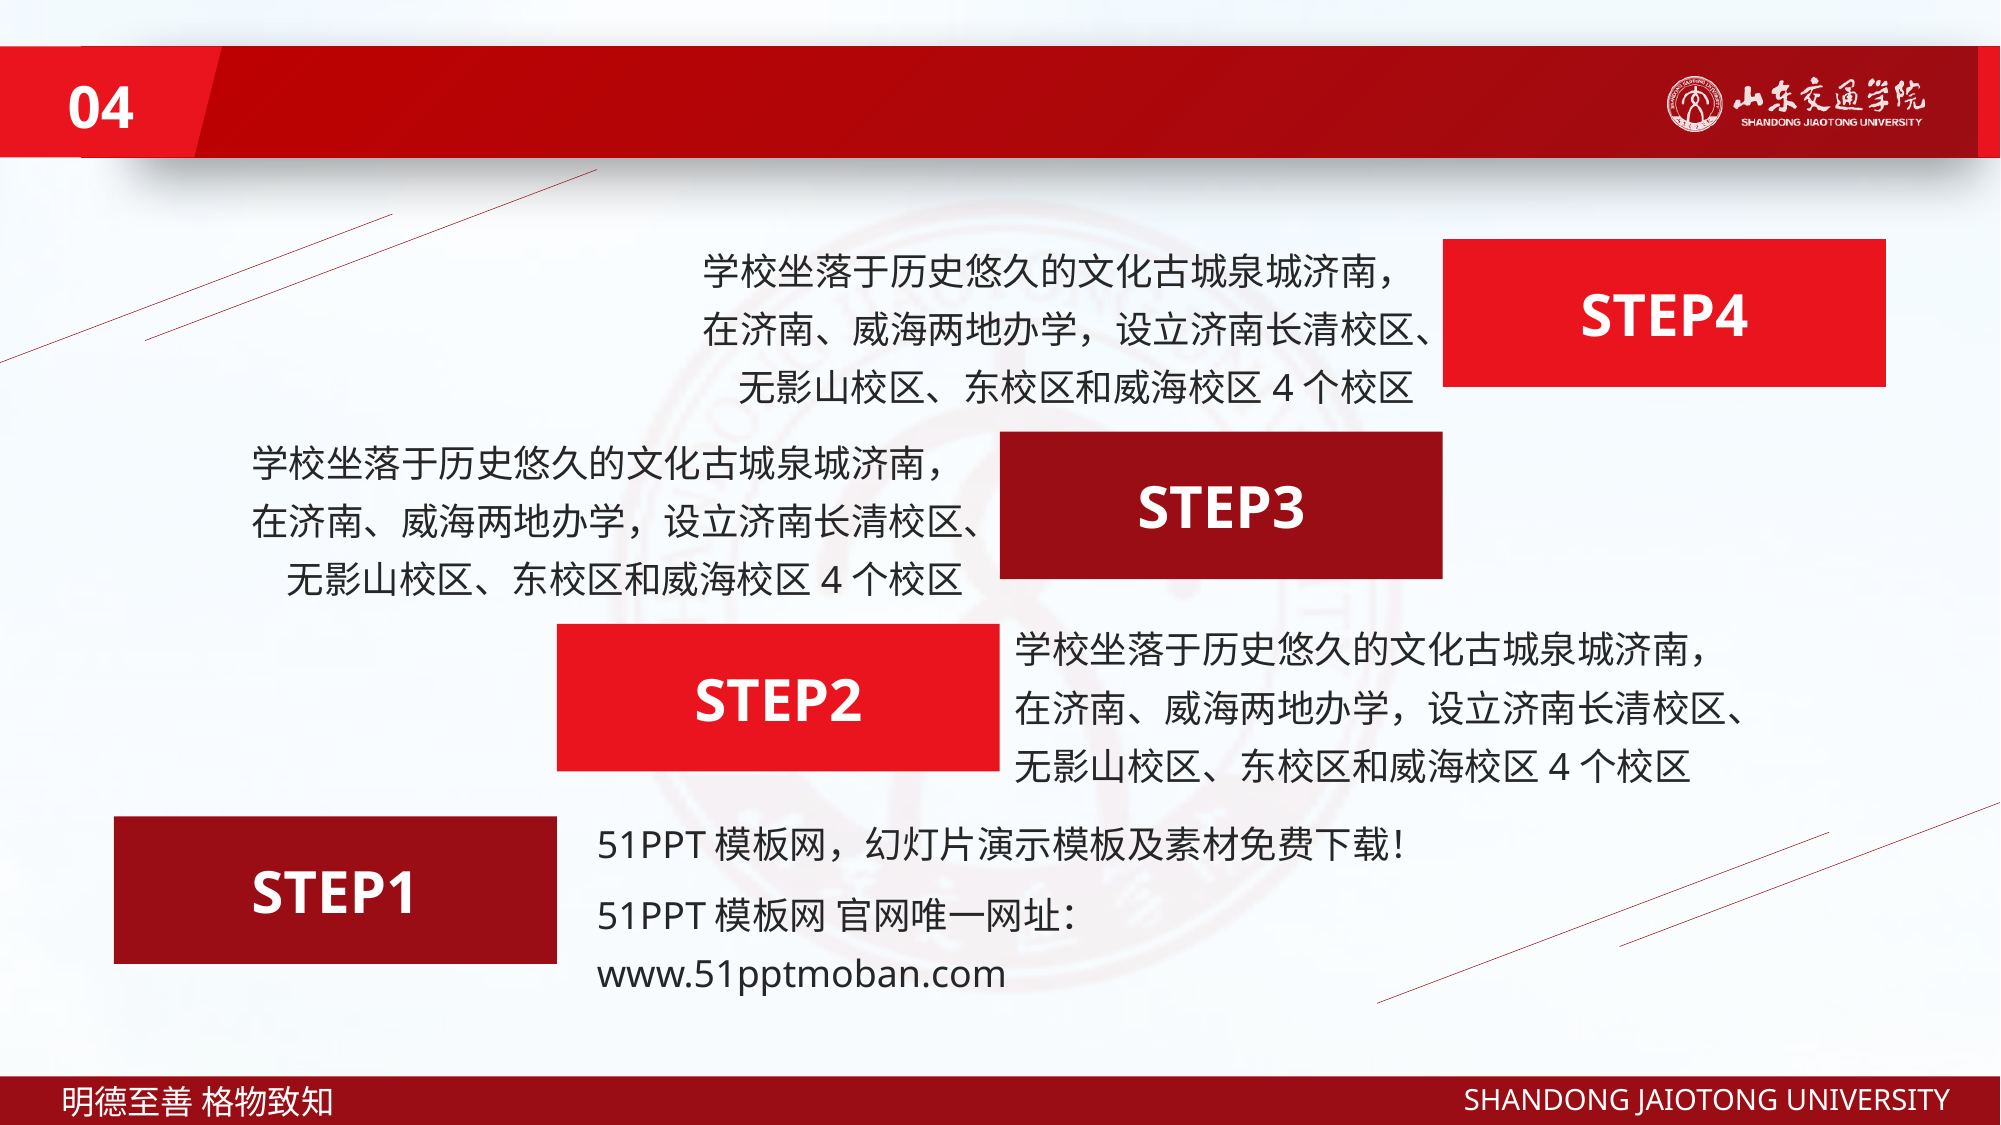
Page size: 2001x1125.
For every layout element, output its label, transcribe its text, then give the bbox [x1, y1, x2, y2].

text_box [1619, 775, 2000, 947]
text_box STEP2 [556, 623, 999, 772]
text_box STEP1 [113, 815, 558, 965]
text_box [0, 213, 393, 386]
picture [1653, 48, 1938, 158]
list 04 [26, 70, 176, 133]
text_box STEP4 [1442, 238, 1887, 388]
text_box 学校坐落于历史悠久的文化古城泉城济南，在济南、威海两地办学，设立济南长清校区、无影山校区、东校区和威海校区4个校区 [208, 418, 979, 609]
text_box 学校坐落于历史悠久的文化古城泉城济南，在济南、威海两地办学，设立济南长清校区、无影山校区、东校区和威海校区4个校区 [660, 226, 1430, 417]
text_box STEP3 [999, 430, 1444, 580]
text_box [144, 169, 597, 341]
text_box 51PPT模板网，幻灯片演示模板及素材免费下载！ 51PPT模板网 官网唯一网址：www.51pptmoban.com [582, 799, 1430, 1003]
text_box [1377, 832, 1830, 1004]
text_box 学校坐落于历史悠久的文化古城泉城济南，在济南、威海两地办学，设立济南长清校区、无影山校区、东校区和威海校区4个校区 [999, 605, 1770, 796]
